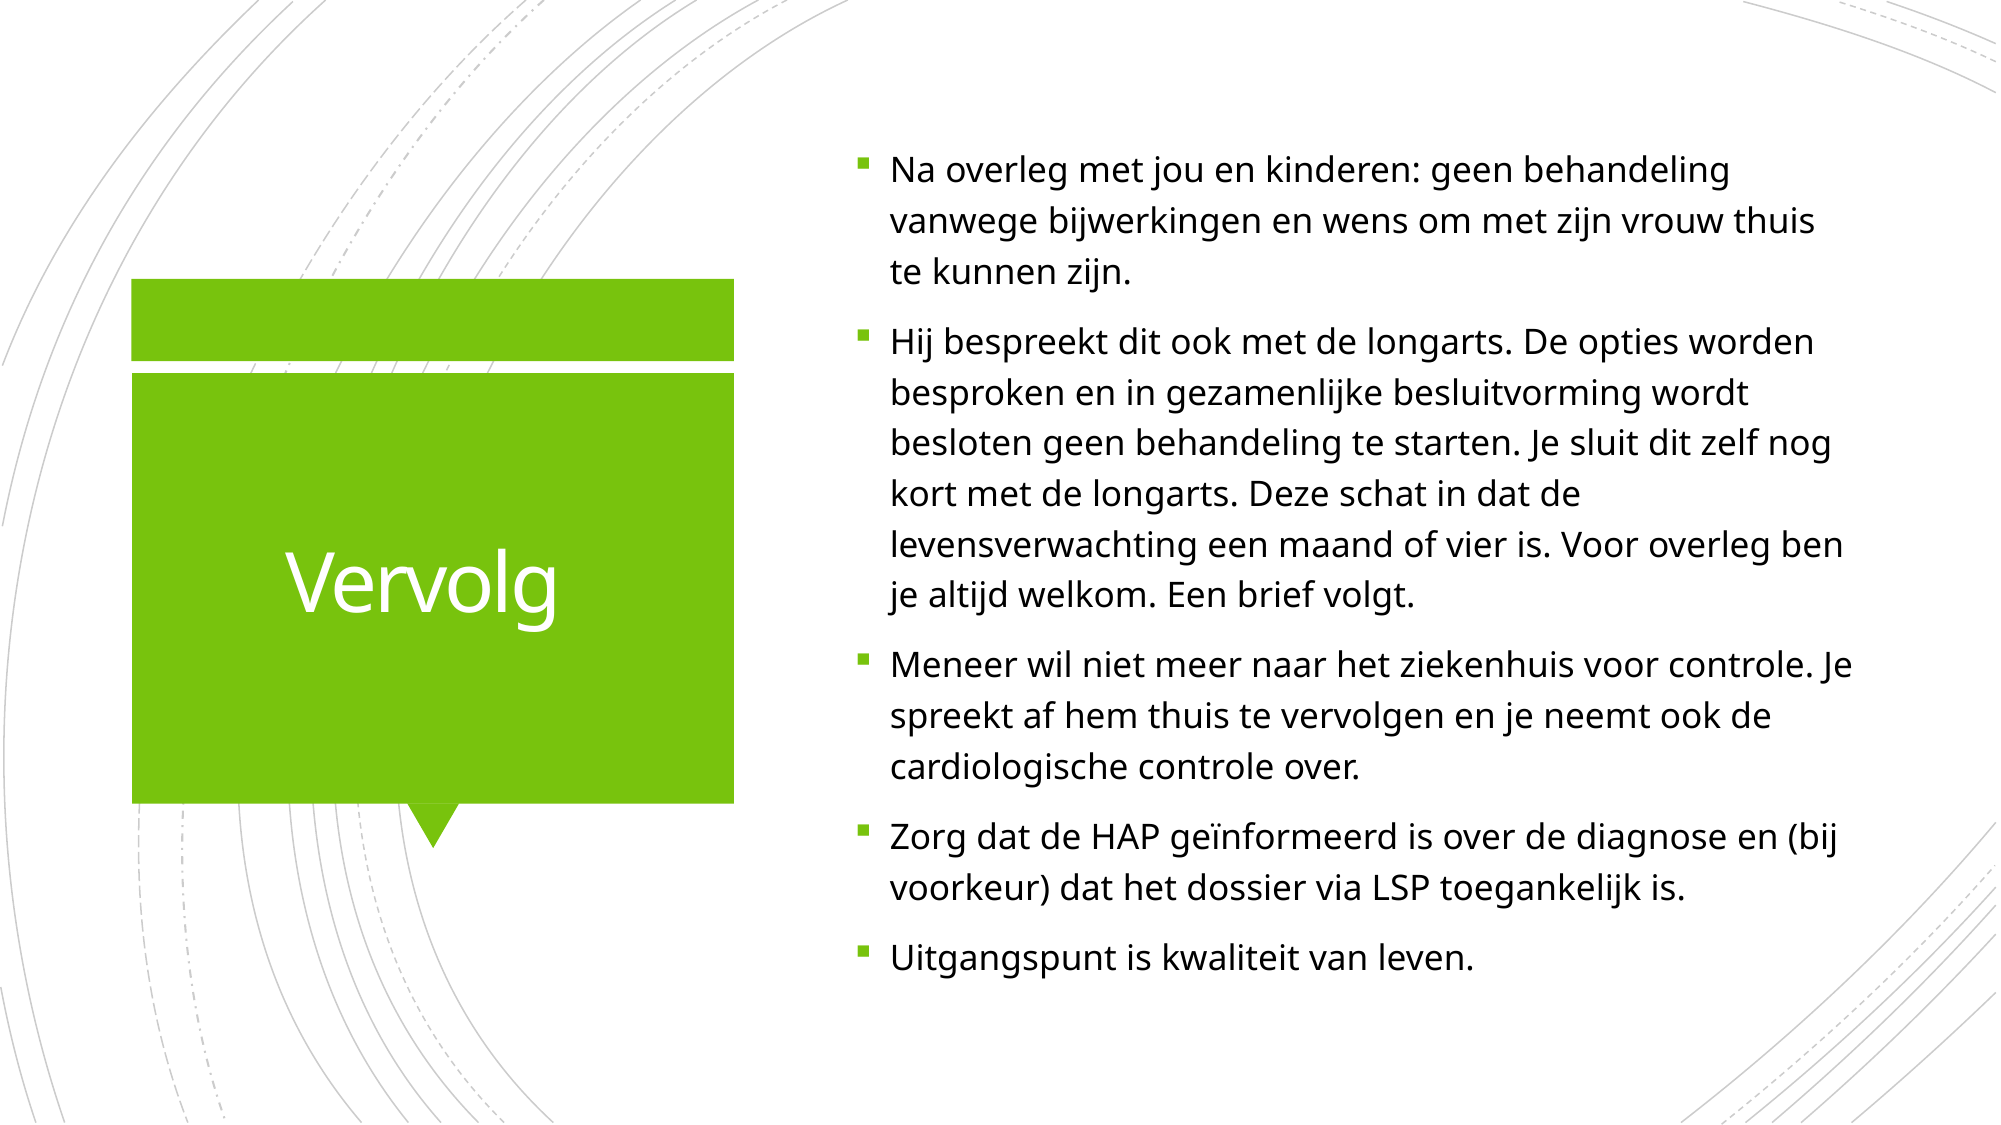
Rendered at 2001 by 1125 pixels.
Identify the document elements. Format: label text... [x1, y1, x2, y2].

list Na overleg met jou en kinderen: geen behandeling vanwege bijwerkingen en wens om met zijn vrouw thuis te kunnen zijn. Hij bespreekt dit ook met de longarts. De opties worden besproken en in gezamenlijke besluitvorming wordt besloten geen behandeling te starten. Je sluit dit zelf nog kort met de longarts. Deze schat in dat de levensverwachting een maand of vier is. Voor overleg ben je altijd welkom. Een brief volgt. Meneer wil niet meer naar het ziekenhuis voor controle. Je spreekt af hem thuis te vervolgen en je neemt ook de cardiologische controle over. Zorg dat de HAP geïnformeerd is over de diagnose en (bij voorkeur) dat het dossier via LSP toegankelijk is. Uitgangspunt is kwaliteit van leven. [839, 131, 1871, 993]
title Vervolg [145, 385, 720, 789]
